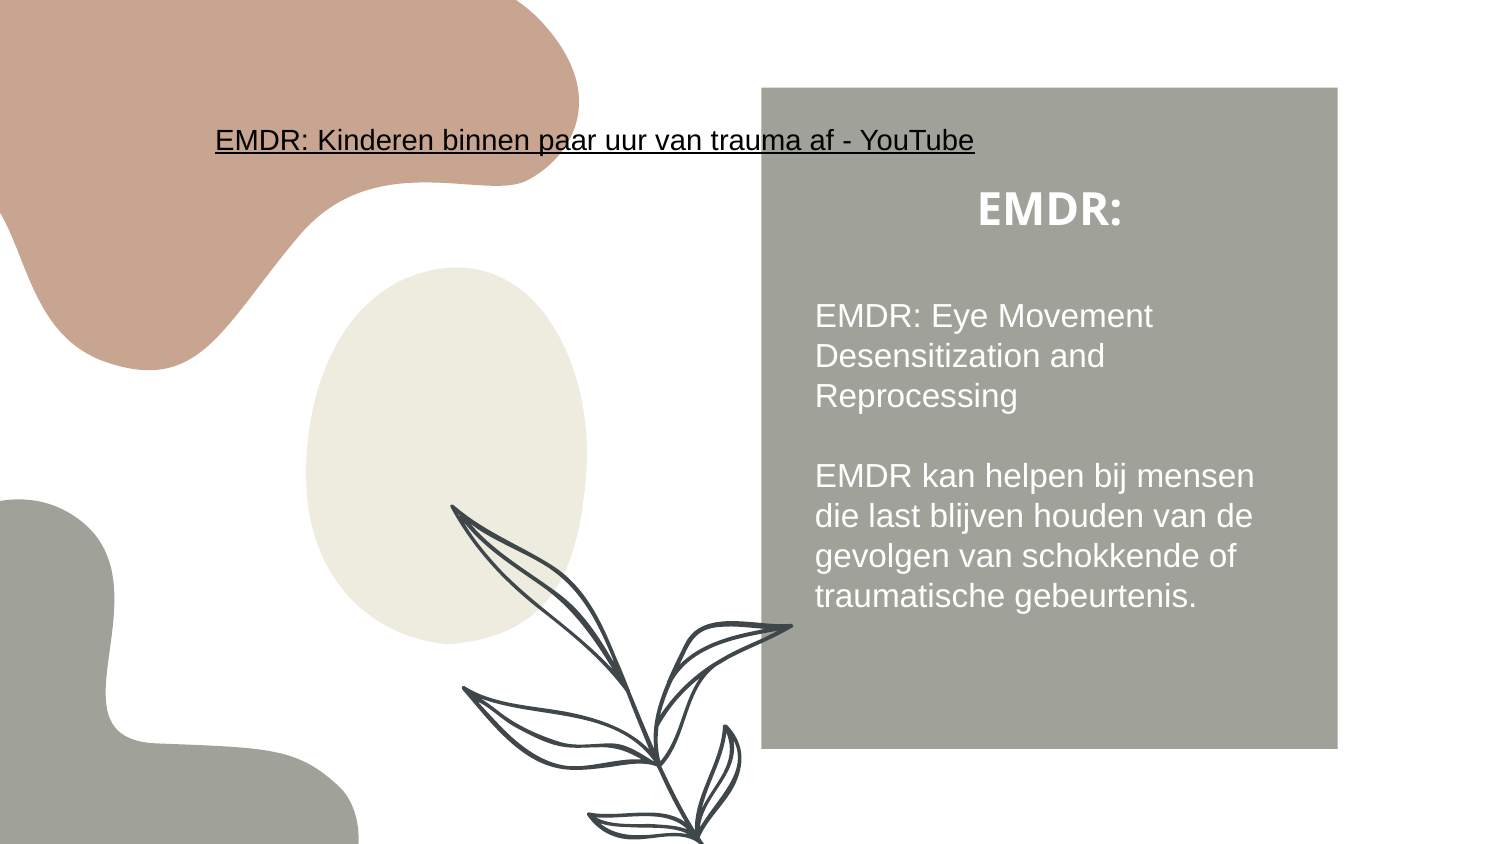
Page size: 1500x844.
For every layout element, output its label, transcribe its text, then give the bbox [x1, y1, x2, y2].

text_box [0, 0, 580, 371]
text_box EMDR: Eye Movement Desensitization and Reprocessing EMDR kan helpen bij mensen die last blijven houden van de gevolgen van schokkende of traumatische gebeurtenis. [778, 279, 1322, 656]
text_box [0, 499, 359, 844]
text_box EMDR: [778, 164, 1321, 250]
text_box [306, 267, 587, 645]
text_box [761, 87, 1338, 749]
text_box EMDR: Kinderen binnen paar uur van trauma af - YouTube [200, 113, 1024, 164]
text_box [450, 504, 778, 844]
